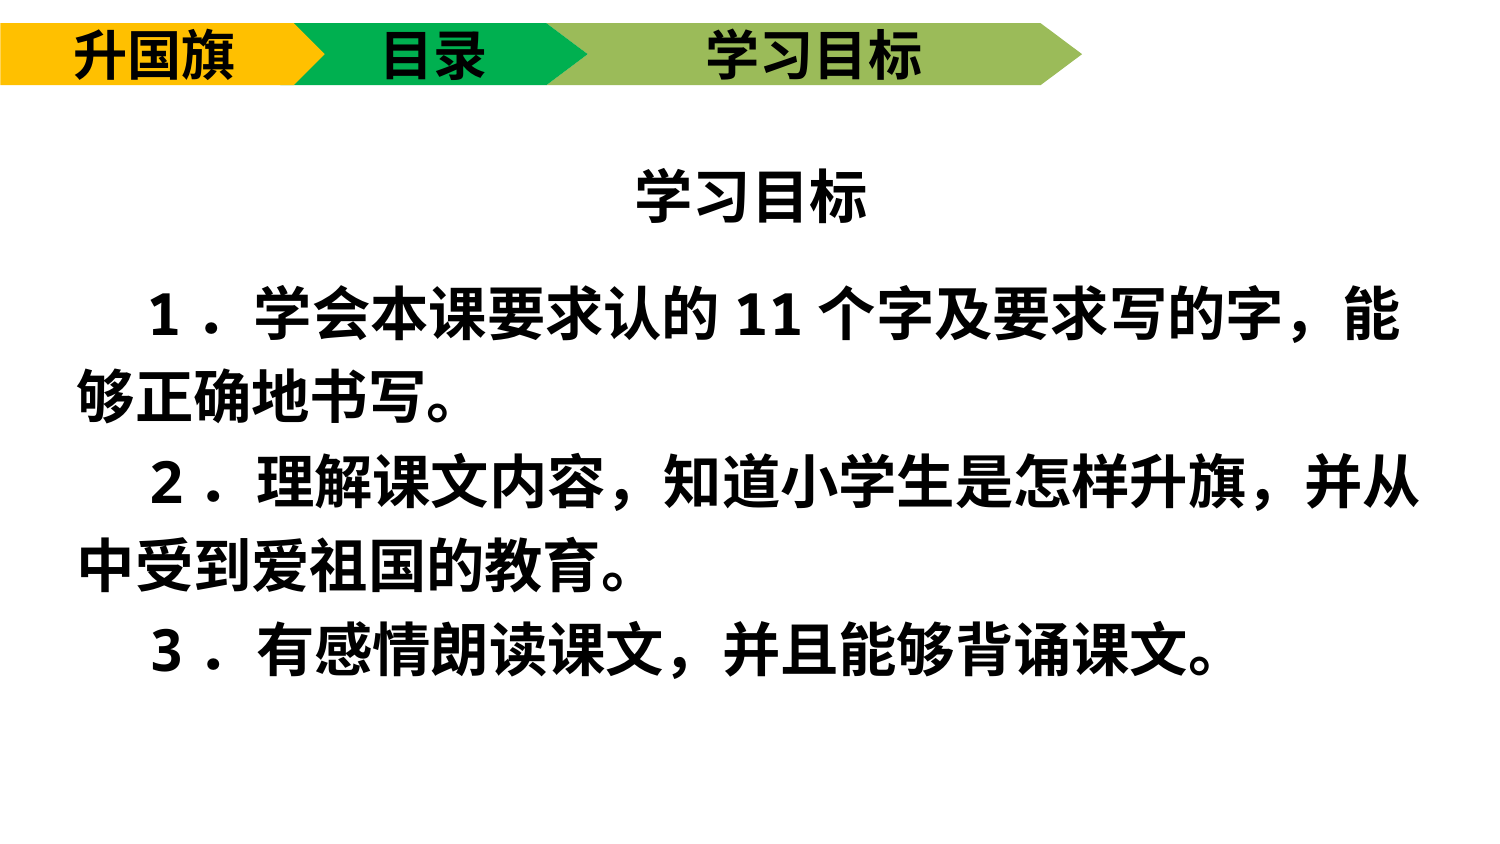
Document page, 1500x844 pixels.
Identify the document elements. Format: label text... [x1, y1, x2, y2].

text_box 目录 [294, 23, 588, 86]
text_box 学习目标 [547, 23, 1083, 86]
text_box 学习目标 1．学会本课要求认的11个字及要求写的字，能够正确地书写。 2．理解课文内容，知道小学生是怎样升旗，并从中受到爱祖国的教育。 3．有感情朗读课文，并且能够背诵课文。 [76, 138, 1426, 721]
text_box 升国旗 [0, 23, 325, 86]
